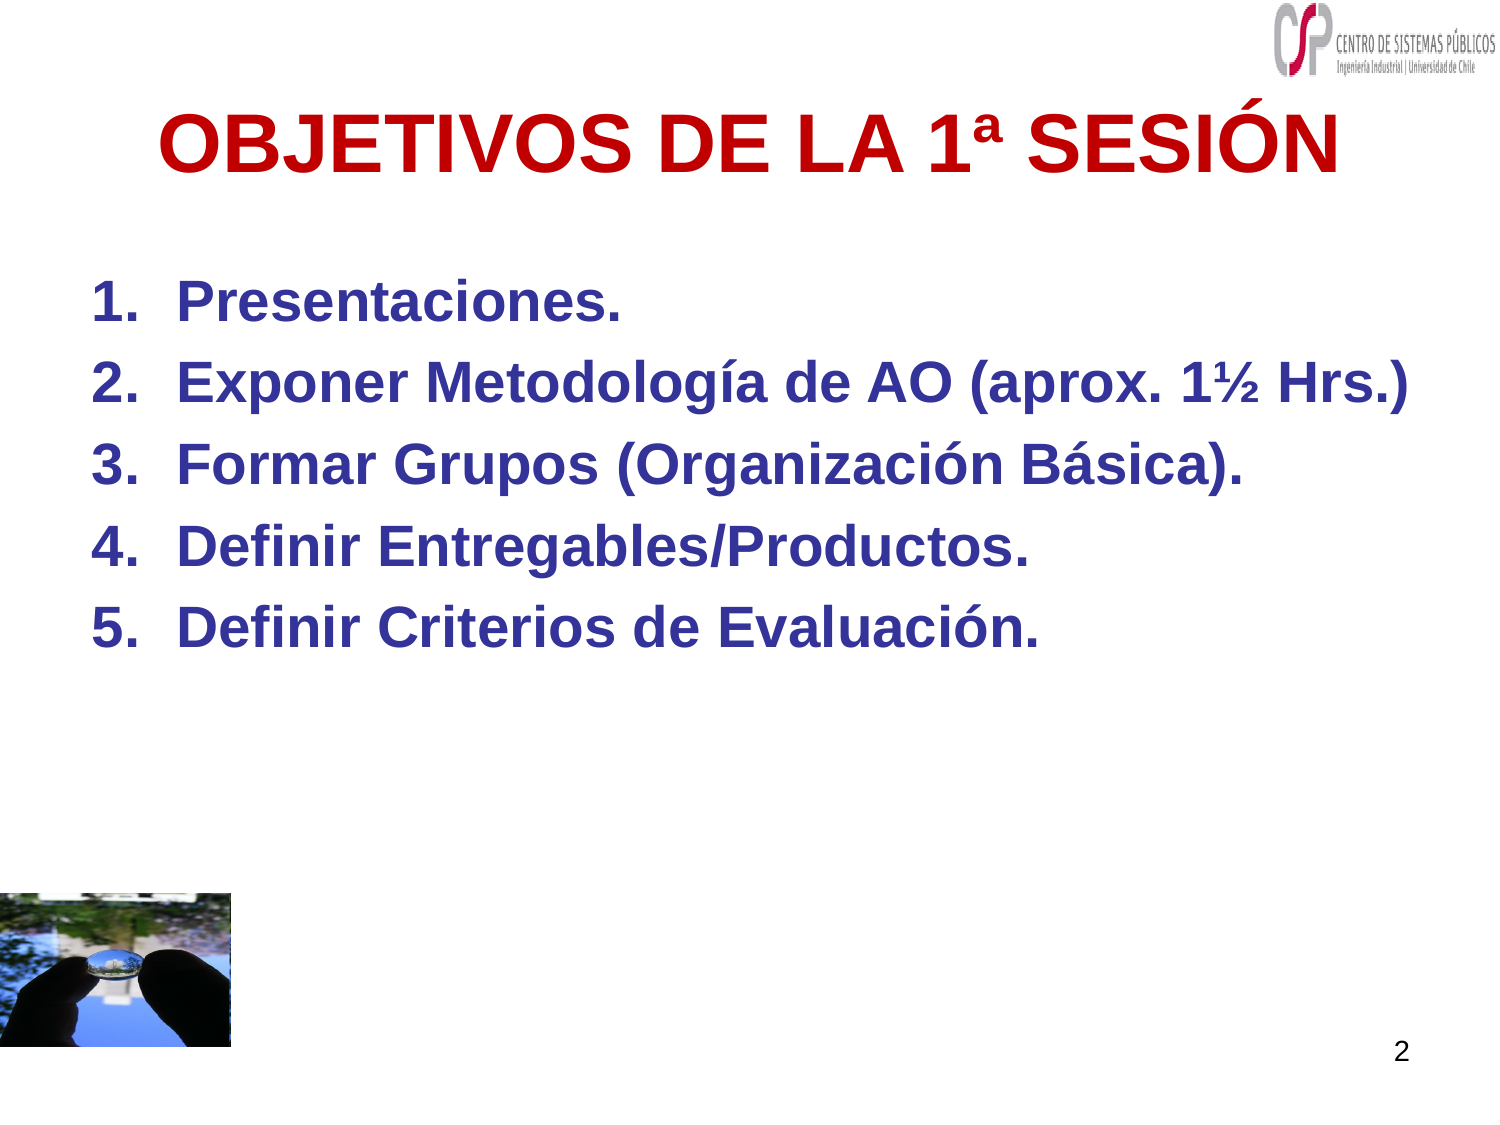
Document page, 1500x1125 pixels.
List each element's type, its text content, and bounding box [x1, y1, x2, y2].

picture [1269, 0, 1500, 82]
title OBJETIVOS DE LA 1ª SESIÓN [74, 44, 1426, 233]
picture [0, 892, 231, 1047]
list Presentaciones. Exponer Metodología de AO (aprox. 1½ Hrs.) Formar Grupos (Organización Básica). Definir Entregables/Productos. Definir Criterios de Evaluación. [76, 255, 1428, 999]
slide_number 2 [1074, 1024, 1426, 1103]
